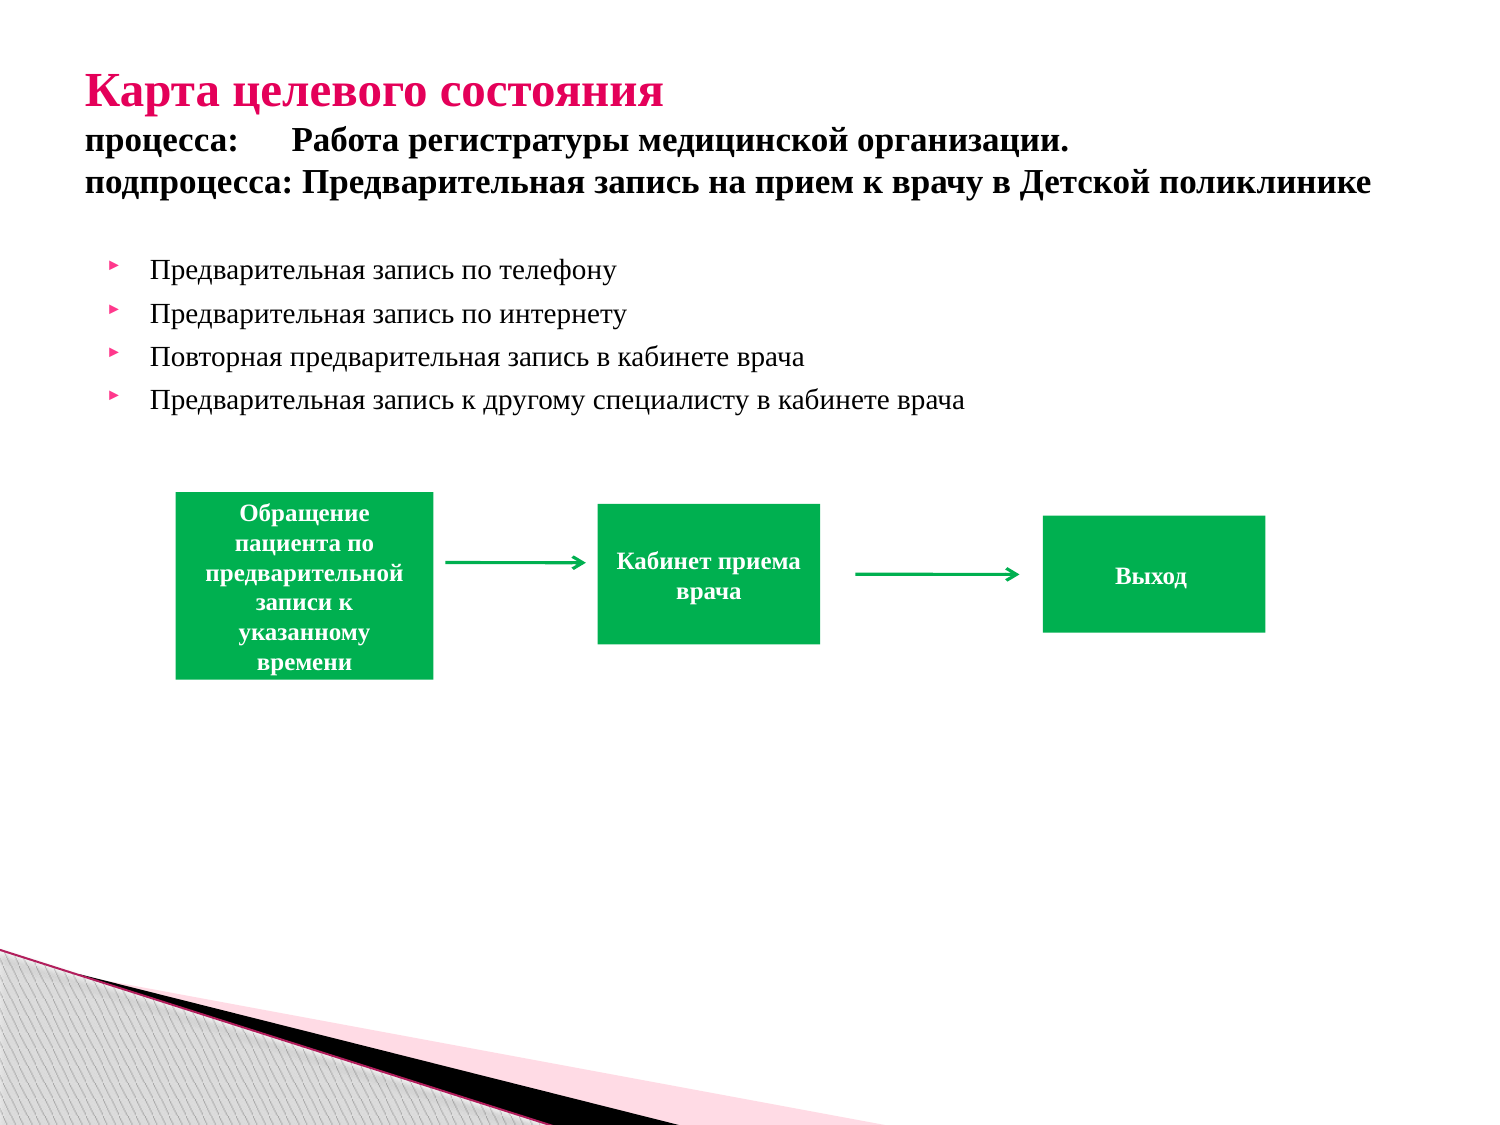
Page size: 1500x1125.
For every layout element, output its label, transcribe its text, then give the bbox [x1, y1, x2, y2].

text_box Выход [1038, 511, 1270, 637]
list Предварительная запись по телефону Предварительная запись по интернету Повторная предварительная запись в кабинете врача Предварительная запись к другому специалисту в кабинете врача [75, 243, 1425, 986]
text_box Обращение пациента по предварительной записи к указанному времени [171, 488, 438, 684]
title Карта целевого состояния процесса: Работа регистратуры медицинской организации. подпроцесса: Предварительная запись на прием к врачу в Детской поликлинике [70, 35, 1421, 223]
text_box Кабинет приема врача [593, 499, 825, 649]
